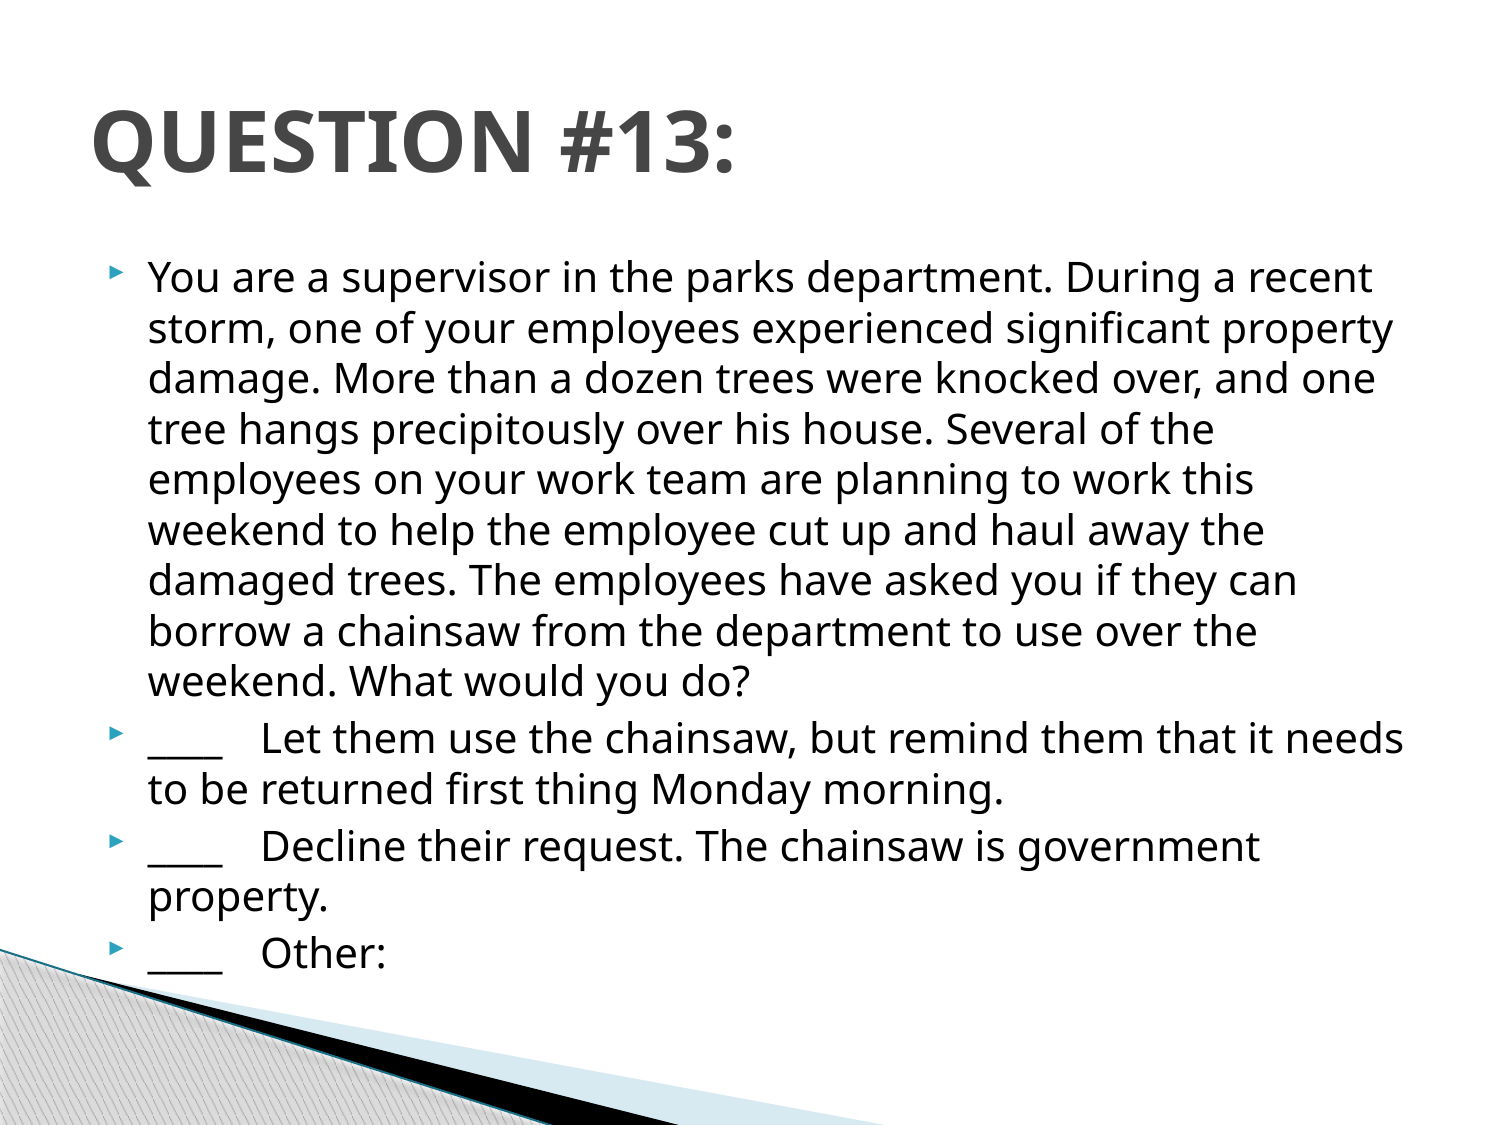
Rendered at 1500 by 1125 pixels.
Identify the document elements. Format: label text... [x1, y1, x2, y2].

title QUESTION #13: [75, 45, 1425, 233]
list You are a supervisor in the parks department. During a recent storm, one of your employees experienced significant property damage. More than a dozen trees were knocked over, and one tree hangs precipitously over his house. Several of the employees on your work team are planning to work this weekend to help the employee cut up and haul away the damaged trees. The employees have asked you if they can borrow a chainsaw from the department to use over the weekend. What would you do? ____ Let them use the chainsaw, but remind them that it needs to be returned first thing Monday morning. ____ Decline their request. The chainsaw is government property. ____ Other: [75, 243, 1425, 986]
